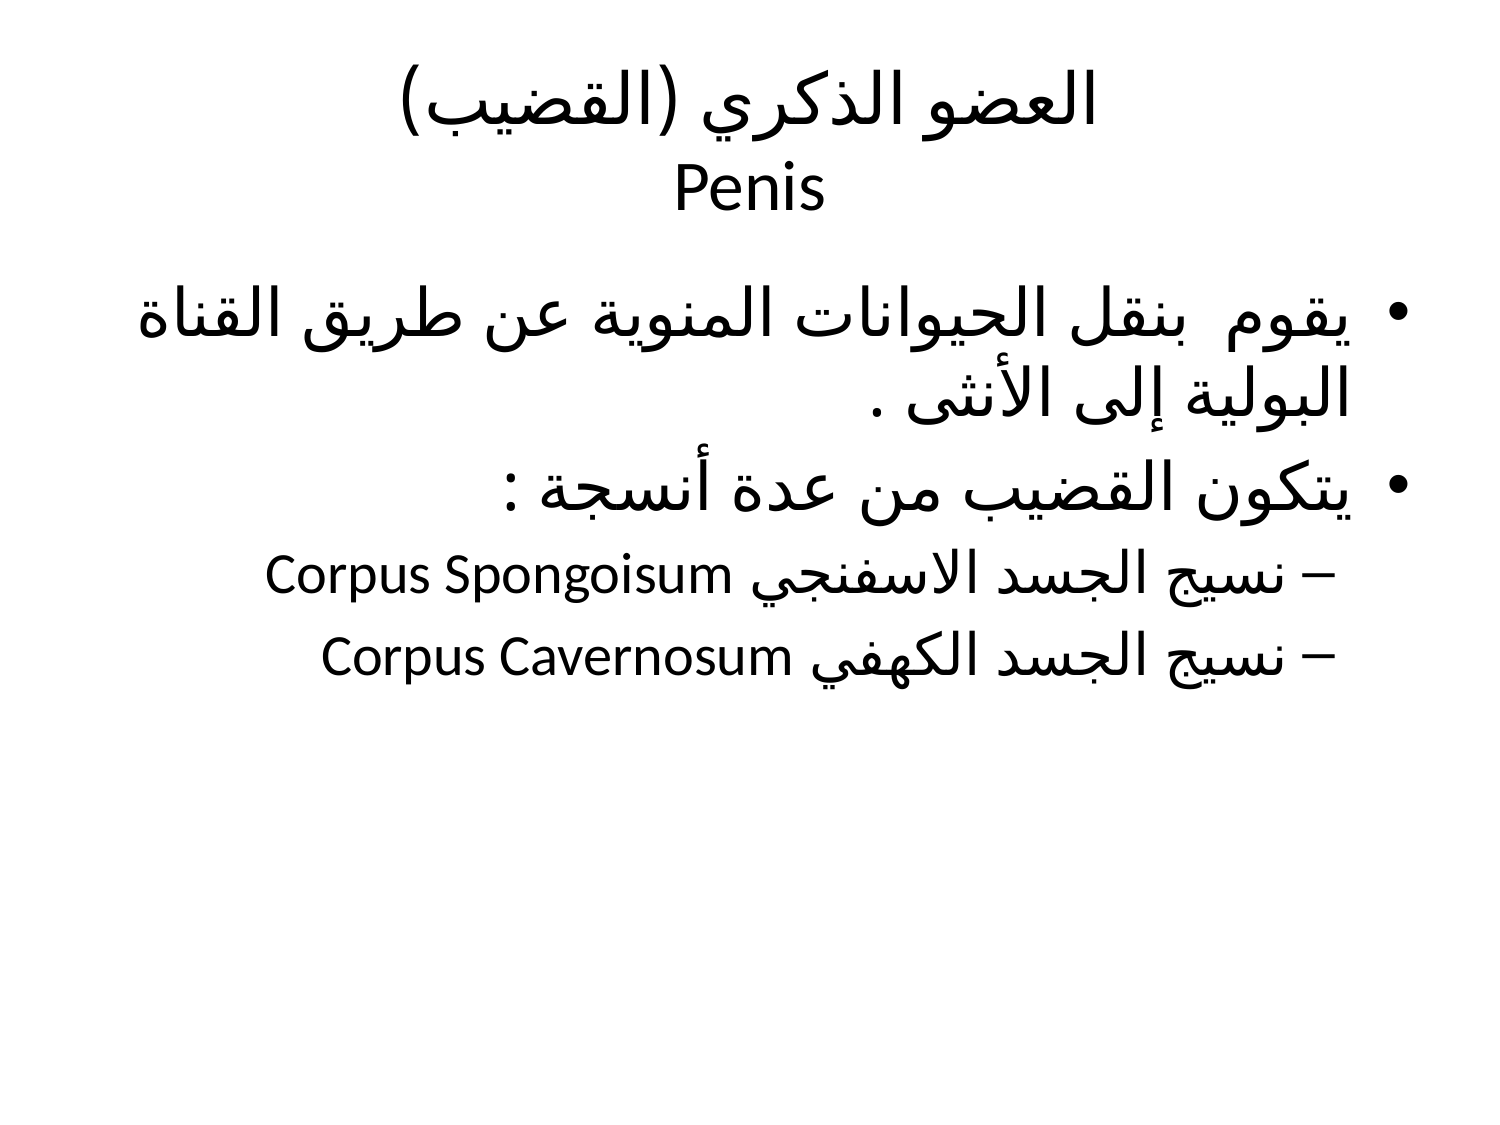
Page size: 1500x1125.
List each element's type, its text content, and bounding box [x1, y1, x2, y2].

title العضو الذكري (القضيب) Penis [75, 45, 1425, 233]
list يقوم بنقل الحيوانات المنوية عن طريق القناة البولية إلى الأنثى . يتكون القضيب من عدة أنسجة : نسيج الجسد الاسفنجي Corpus Spongoisum نسيج الجسد الكهفي Corpus Cavernosum [75, 262, 1425, 1005]
